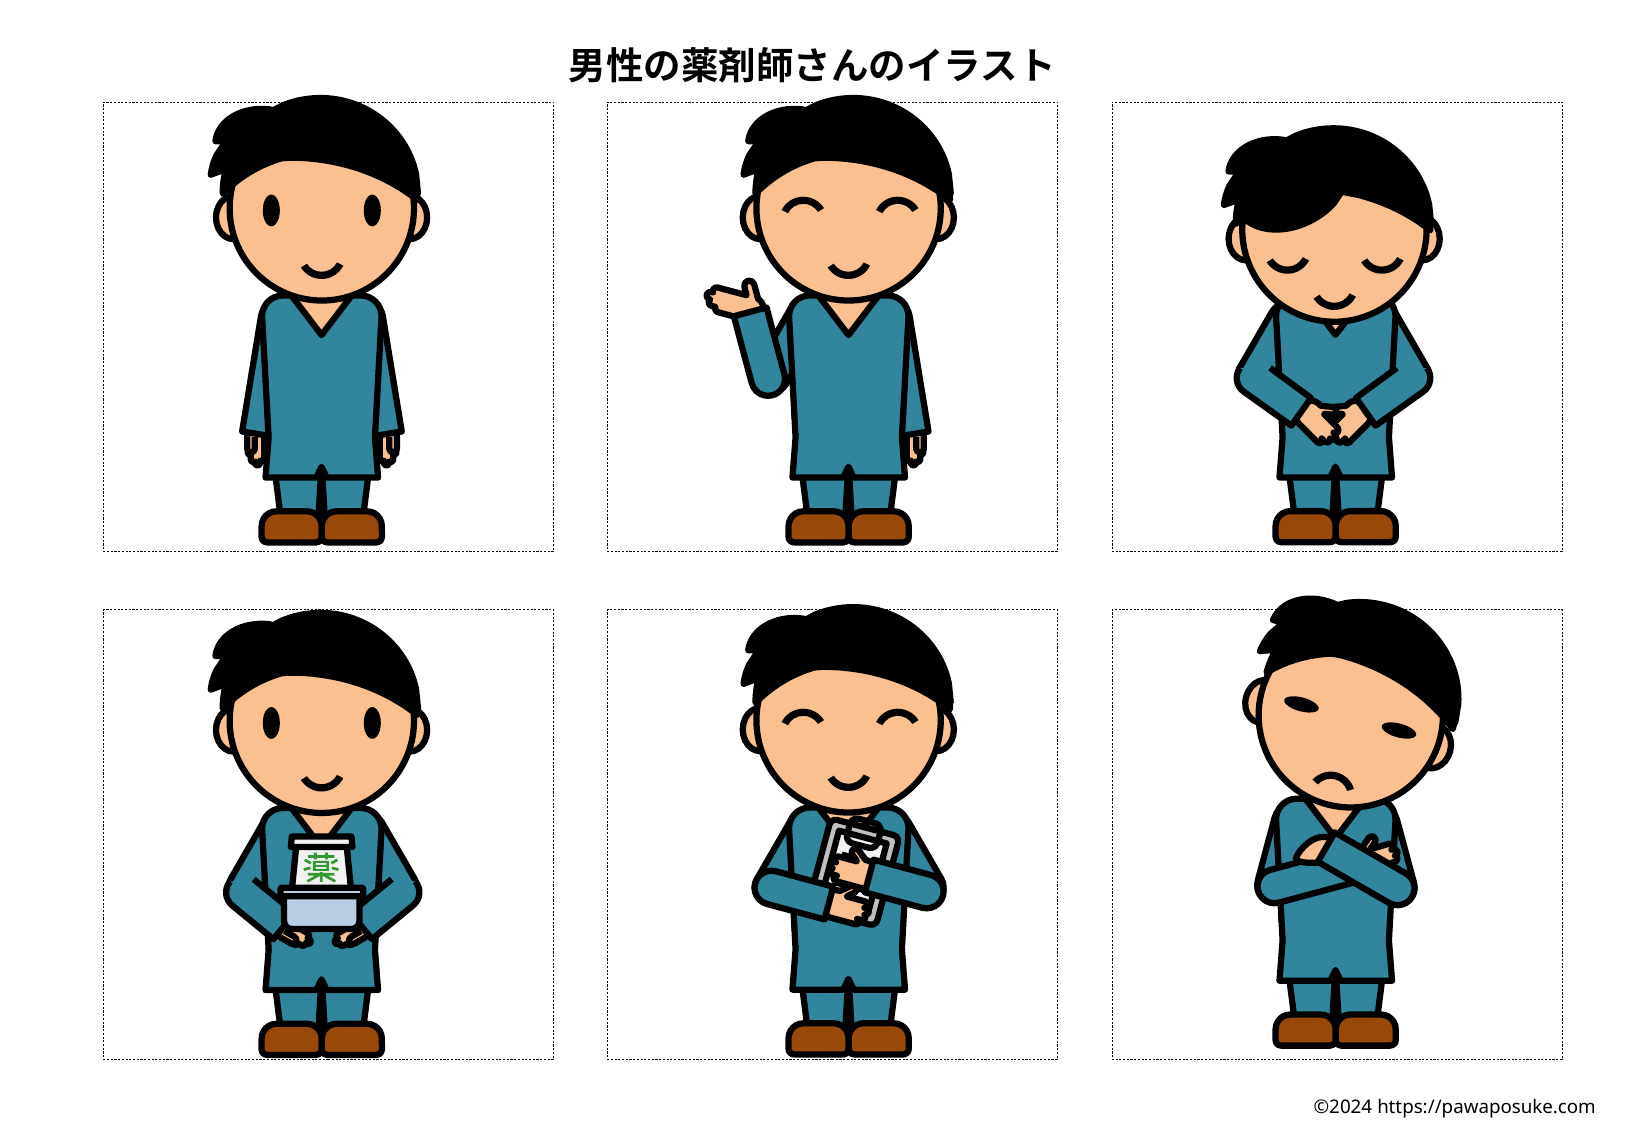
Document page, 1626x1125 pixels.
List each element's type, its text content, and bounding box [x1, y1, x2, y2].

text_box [210, 97, 428, 543]
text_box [742, 606, 955, 1055]
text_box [1223, 128, 1440, 543]
text_box 男性の薬剤師さんのイラスト [554, 34, 1071, 95]
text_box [1244, 601, 1471, 1046]
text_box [706, 97, 955, 543]
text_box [210, 612, 428, 1056]
